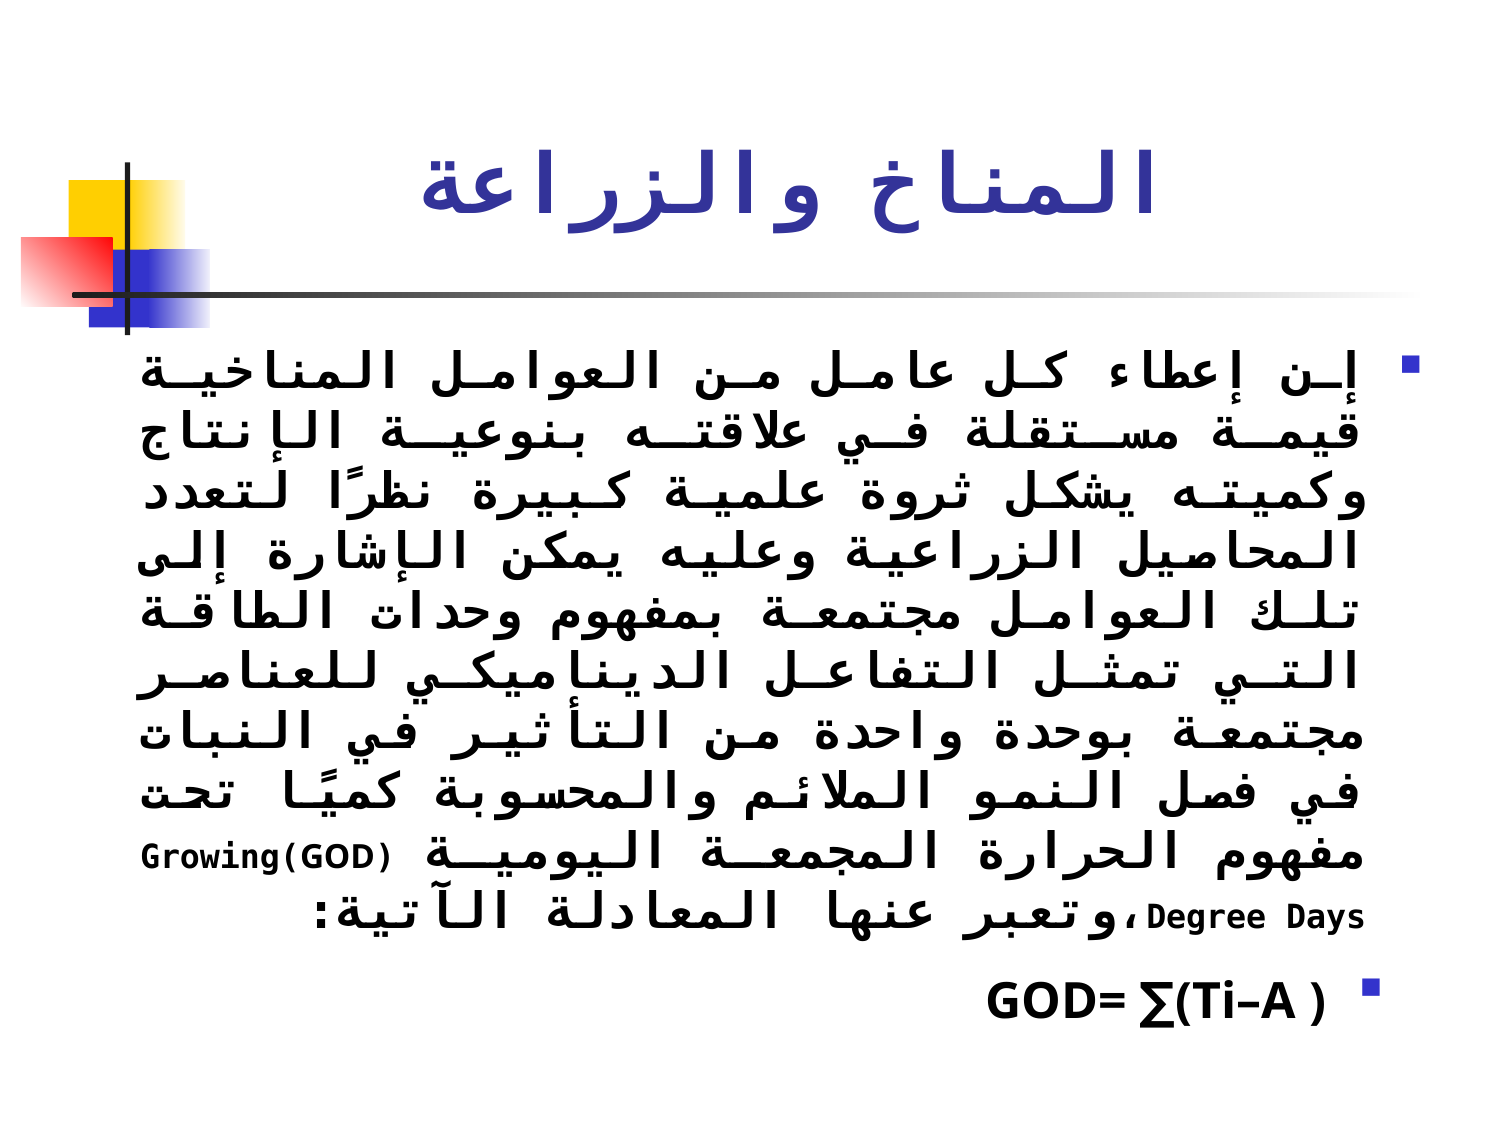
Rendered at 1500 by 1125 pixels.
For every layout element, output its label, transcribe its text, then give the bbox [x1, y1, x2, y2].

list إن إعطاء كل عامل من العوامل المناخية قيمة مستقلة في علاقته بنوعية الإنتاج وكميته يشكل ثروة علمية كبيرة نظرًا لتعدد المحاصيل الزراعية وعليه يمكن الإشارة إلى تلك العوامل مجتمعة بمفهوم وحدات الطاقة التي تمثل التفاعل الديناميكي للعناصر مجتمعة بوحدة واحدة من التأثير في النبات في فصل النمو الملائم والمحسوبة كميًا تحت مفهوم الحرارة المجمعة اليومية (GOD)Growing Degree Days،وتعبر عنها المعادلة الآتية: GOD= ∑(Ti–A ) حيث: معدل الحرارة اليومية Ti درجة الصفر الحراري A ( وتكون في حدود 10 ْ مئوية) [125, 331, 1438, 1050]
title المناخ والزراعة [125, 35, 1468, 238]
